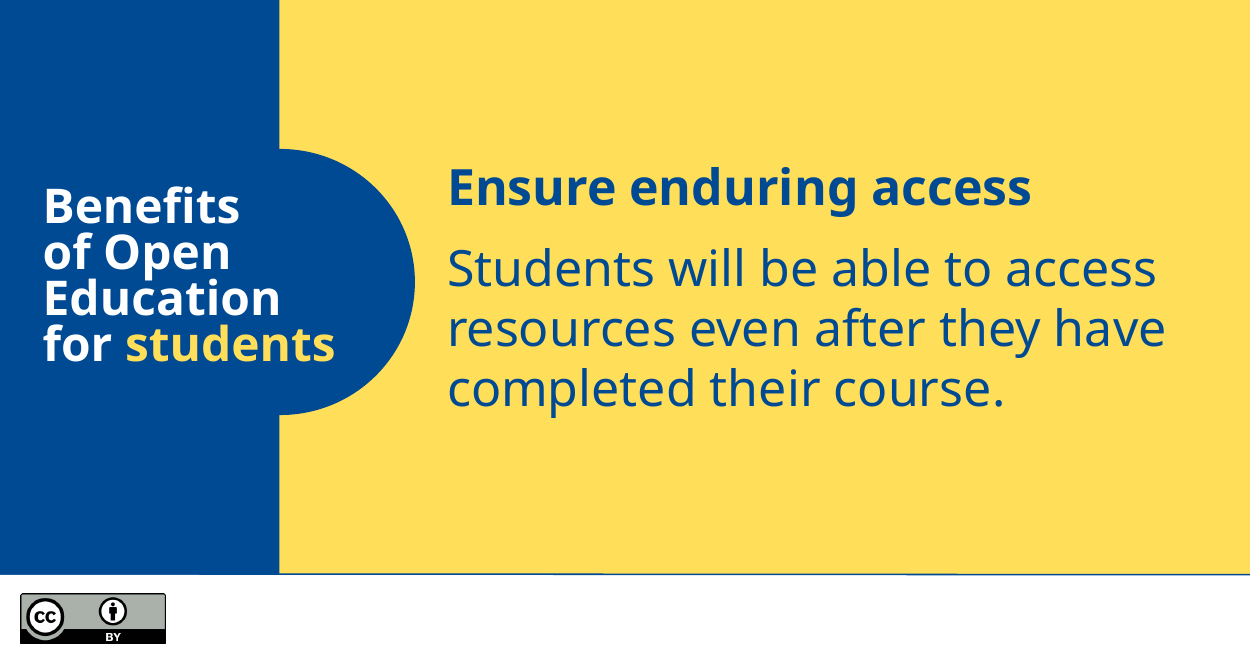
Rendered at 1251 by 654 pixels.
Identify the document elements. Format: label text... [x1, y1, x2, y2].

text_box Ensure enduring access Students will be able to access resources even after they have completed their course. [432, 140, 1250, 432]
text_box [0, 0, 280, 573]
text_box [368, 181, 415, 383]
text_box [206, 148, 355, 171]
text_box [196, 386, 365, 416]
text_box [0, 582, 1250, 654]
picture [20, 592, 166, 645]
text_box Benefits of Open Education for students [27, 171, 368, 386]
